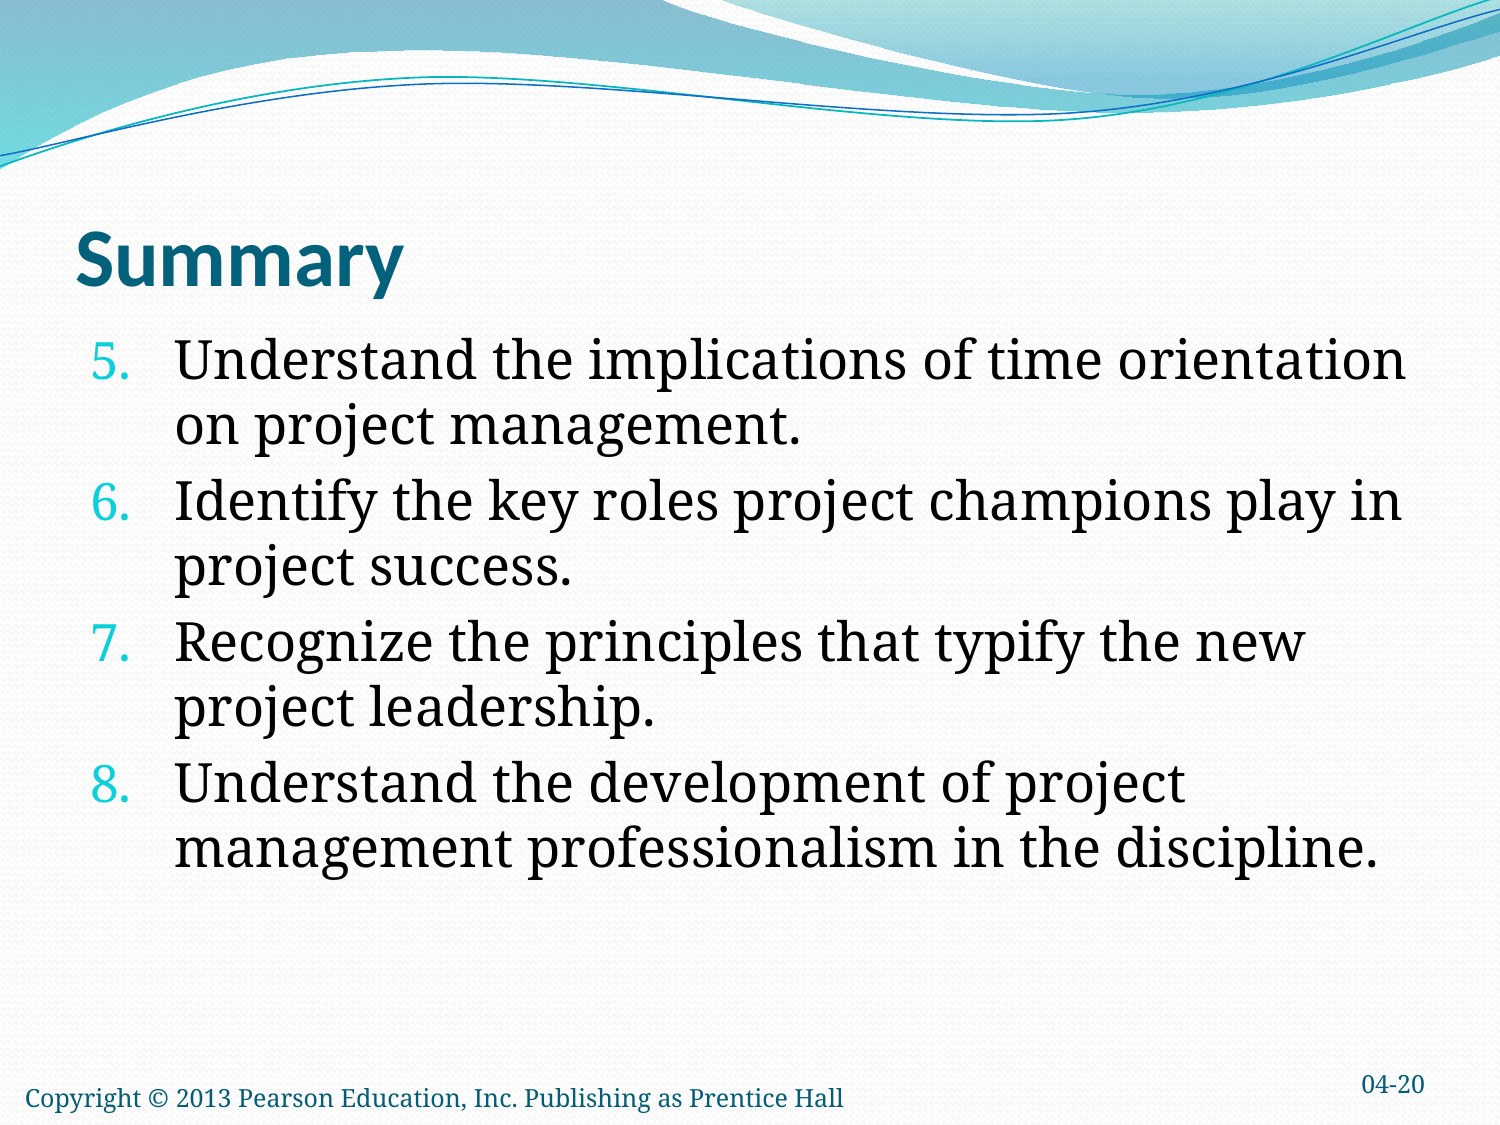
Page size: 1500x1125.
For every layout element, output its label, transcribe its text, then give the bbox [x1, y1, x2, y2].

slide_number 04-20 [1299, 1042, 1425, 1103]
title Summary [74, 115, 1426, 304]
list Understand the implications of time orientation on project management. Identify the key roles project champions play in project success. Recognize the principles that typify the new project leadership. Understand the development of project management professionalism in the discipline. [74, 317, 1426, 1038]
